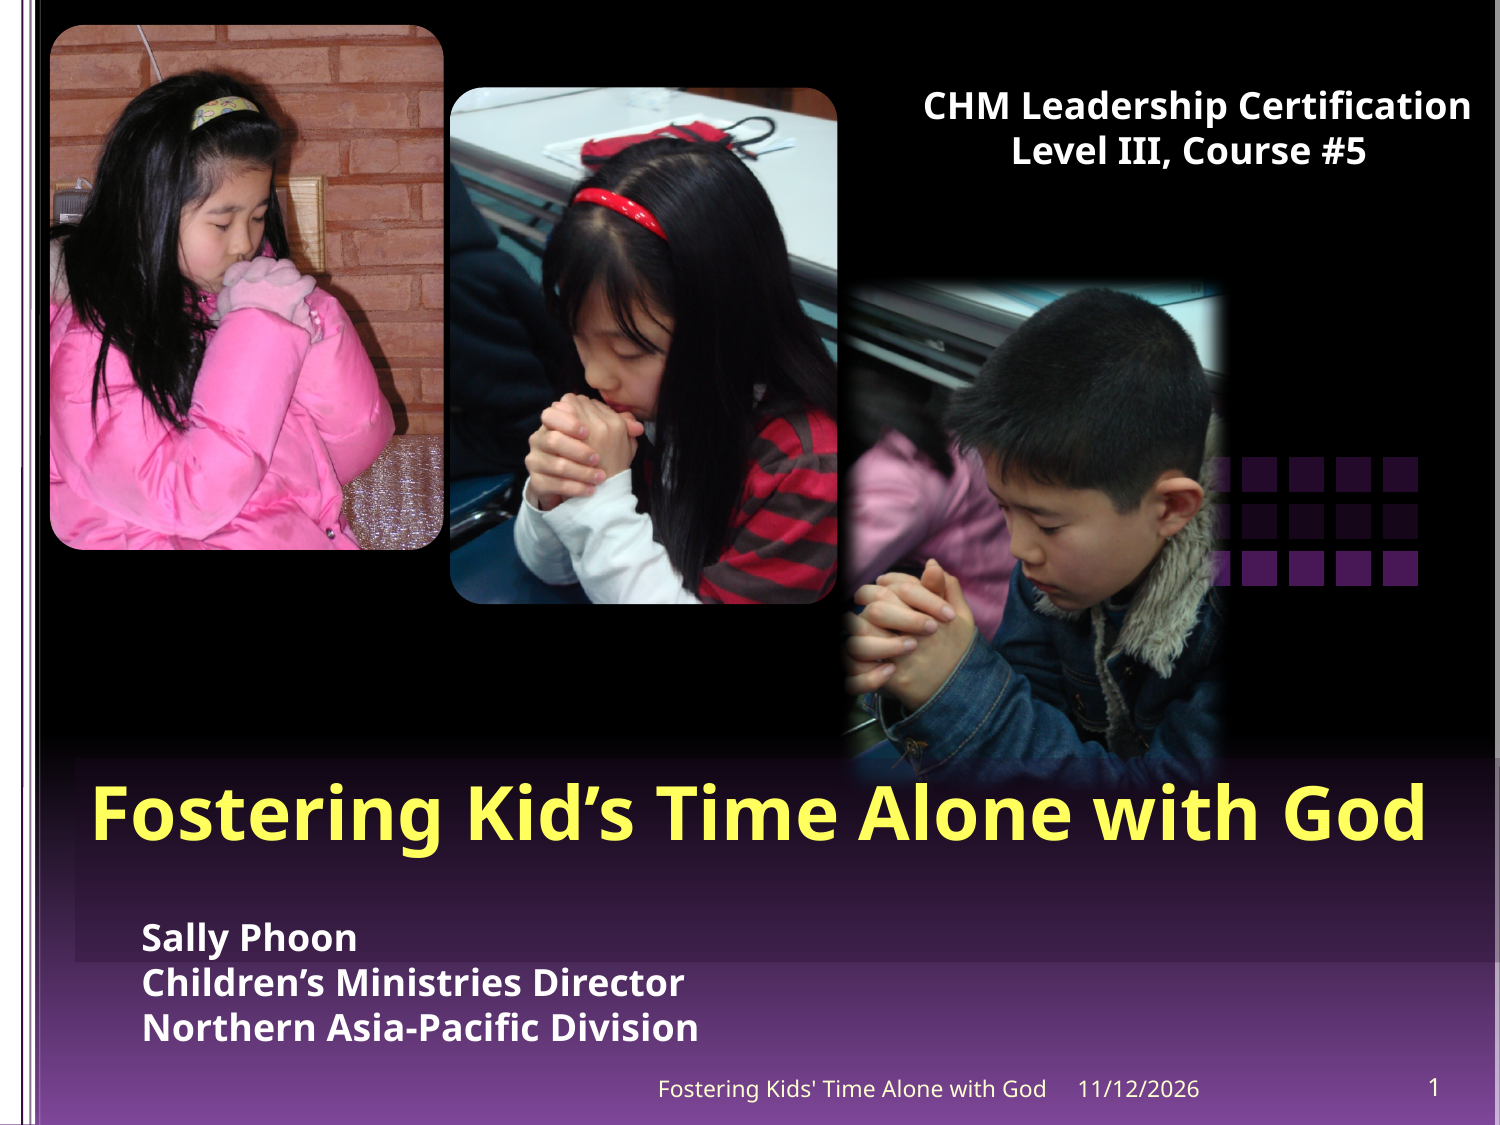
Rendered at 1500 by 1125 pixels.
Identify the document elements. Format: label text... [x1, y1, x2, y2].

title Fostering Kid’s Time Alone with God [75, 758, 1500, 963]
text_box CHM Leadership Certification Level III, Course #5 [908, 74, 1489, 180]
picture [453, 495, 459, 503]
picture [449, 87, 1232, 801]
picture [49, 24, 444, 551]
subtitle Sally Phoon Children’s Ministries Director Northern Asia-Pacific Division [125, 950, 1400, 1057]
footer Fostering Kids' Time Alone with God [150, 1053, 1063, 1114]
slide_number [1063, 1053, 1412, 1114]
slide_number 1 [1412, 1053, 1488, 1114]
